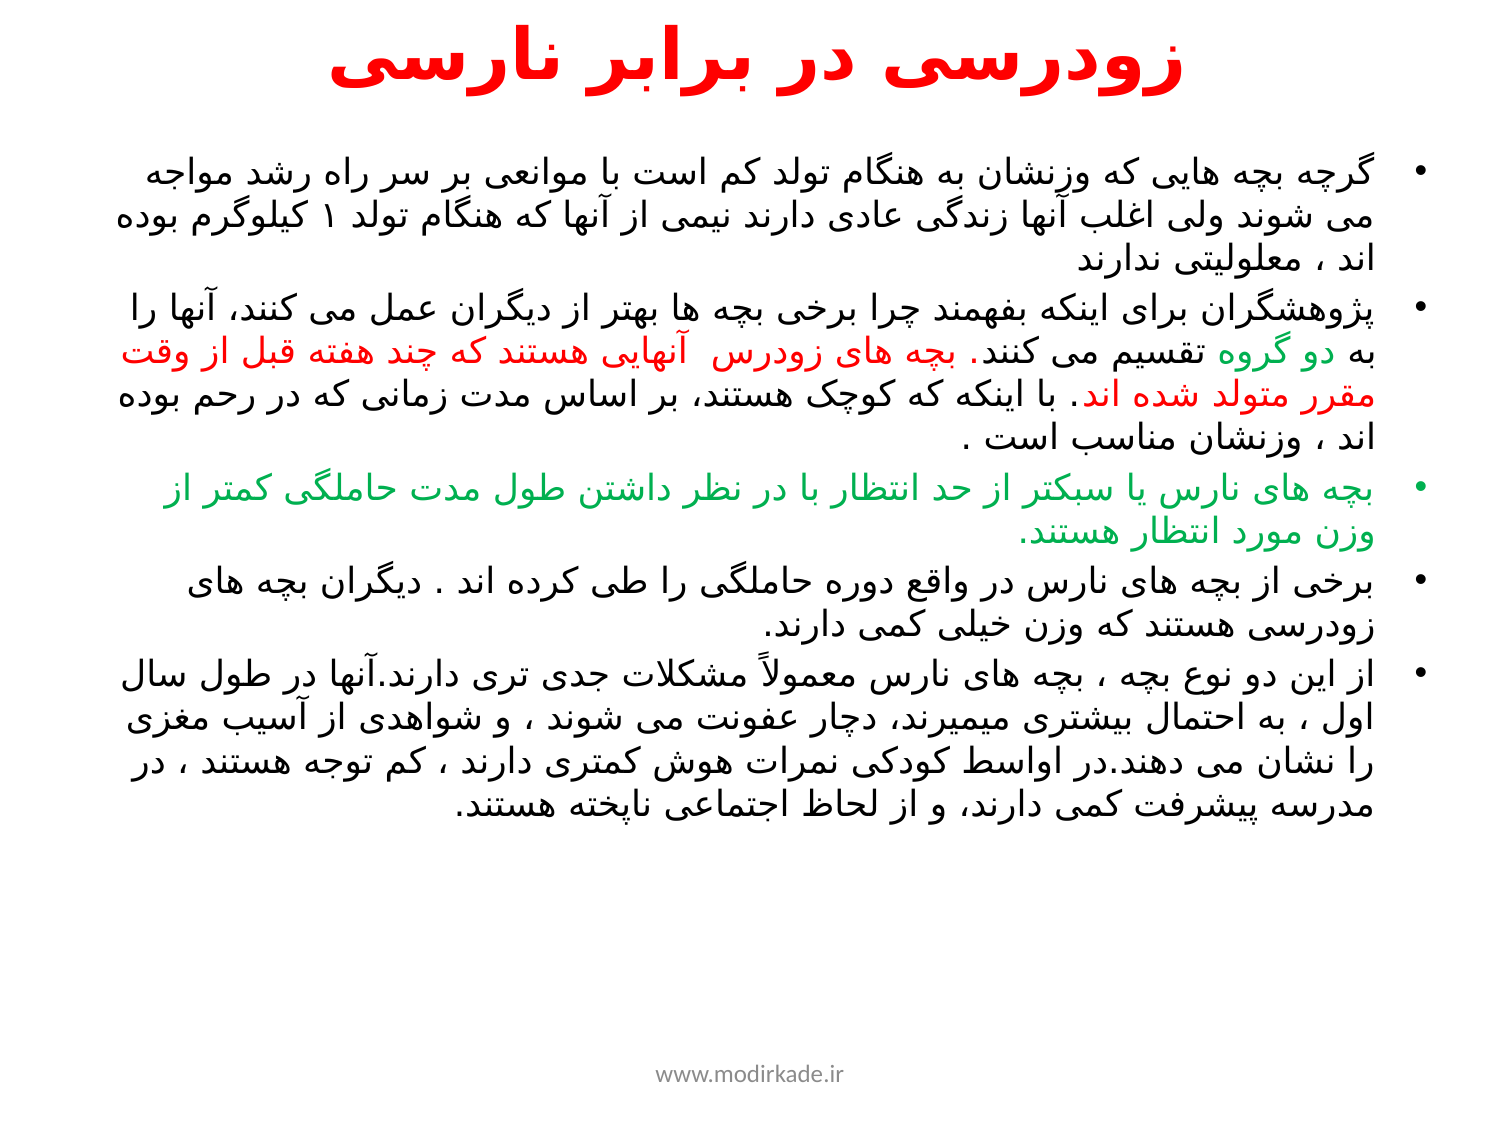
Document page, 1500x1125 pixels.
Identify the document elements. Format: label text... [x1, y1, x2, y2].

footer www.modirkade.ir [512, 1042, 988, 1103]
list گرچه بچه هایی که وزنشان به هنگام تولد کم است با موانعی بر سر راه رشد مواجه می شوند ولی اغلب آنها زندگی عادی دارند نیمی از آنها که هنگام تولد ۱ کیلوگرم بوده اند ، معلولیتی ندارند پژوهشگران برای اینکه بفهمند چرا برخی بچه ها بهتر از دیگران عمل می کنند، آنها را به دو گروه تقسیم می کنند. بچه های زودرس آنهایی هستند که چند هفته قبل از وقت مقرر متولد شده اند. با اینکه که کوچک هستند، بر اساس مدت زمانی که در رحم بوده اند ، وزنشان مناسب است . بچه های نارس یا سبکتر از حد انتظار با در نظر داشتن طول مدت حاملگی کمتر از وزن مورد انتظار هستند. برخی از بچه های نارس در واقع دوره حاملگی را طی کرده اند . دیگران بچه های زودرسی هستند که وزن خیلی کمی دارند. از این دو نوع بچه ، بچه های نارس معمولاً مشکلات جدی تری دارند.آنها در طول سال اول ، به احتمال بیشتری میمیرند، دچار عفونت می شوند ، و شواهدی از آسیب مغزی را نشان می دهند.در اواسط کودکی نمرات هوش کمتری دارند ، کم توجه هستند ، در مدرسه پیشرفت کمی دارند، و از لحاظ اجتماعی ناپخته هستند. [82, 140, 1432, 883]
title زودرسی در برابر نارسی [82, 0, 1432, 140]
